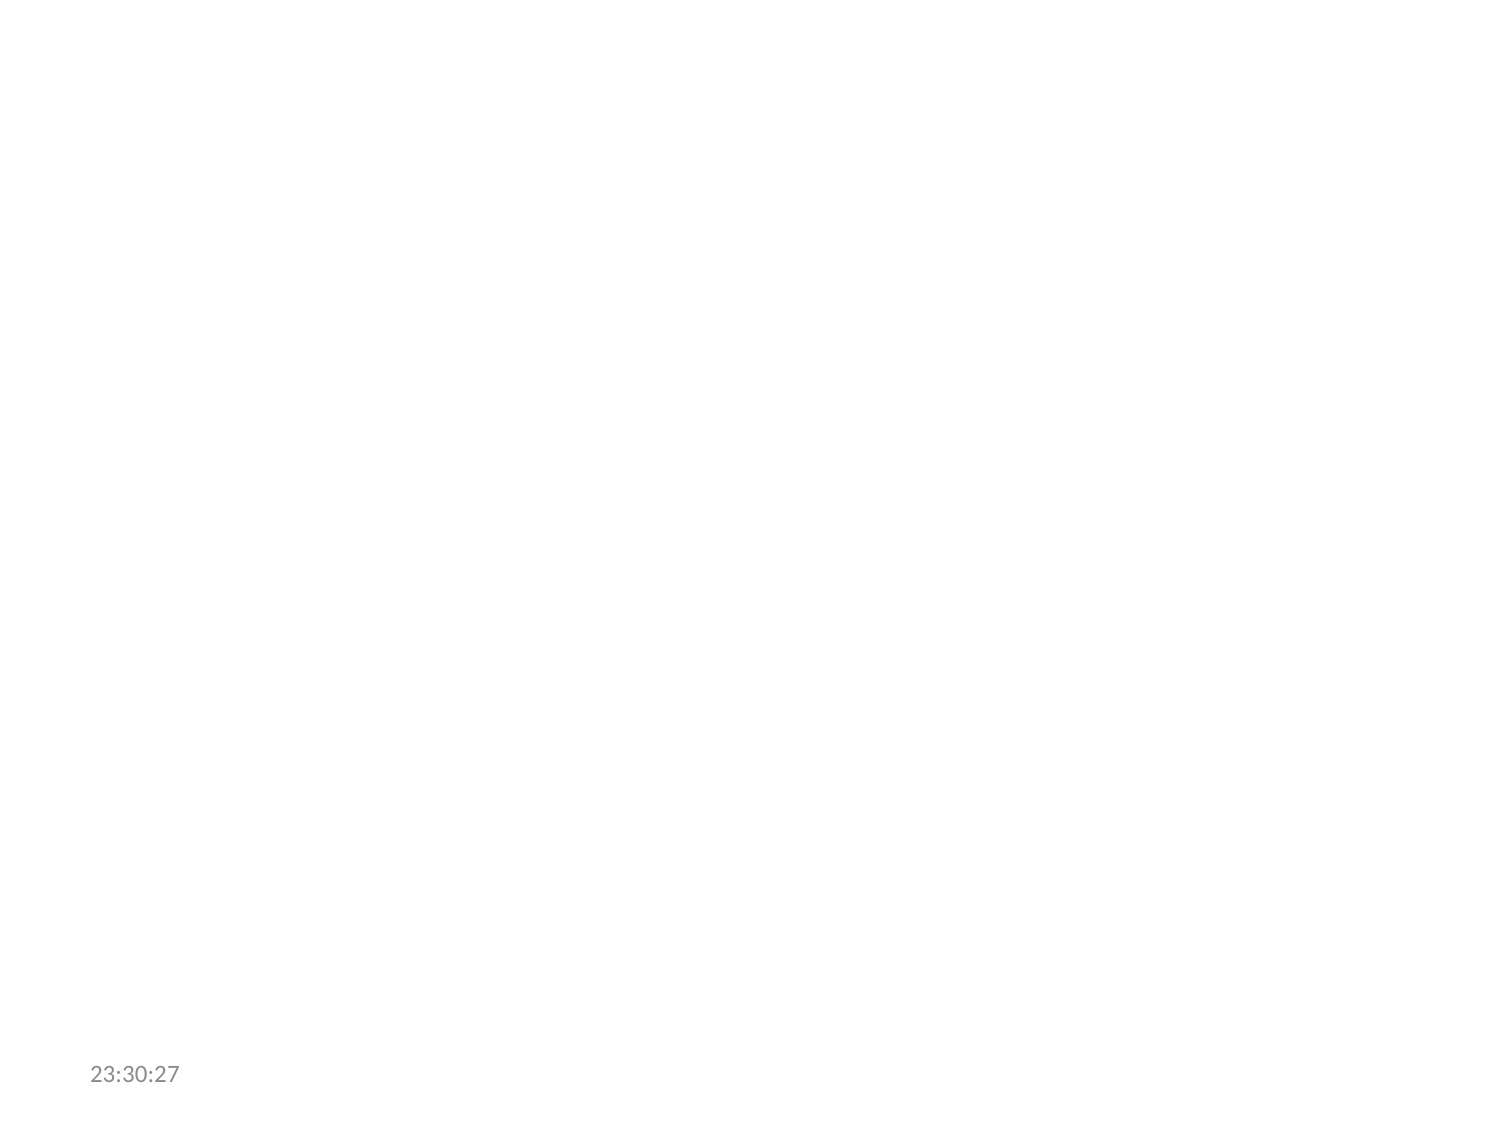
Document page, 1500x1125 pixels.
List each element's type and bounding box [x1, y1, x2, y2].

slide_number [75, 1042, 425, 1103]
